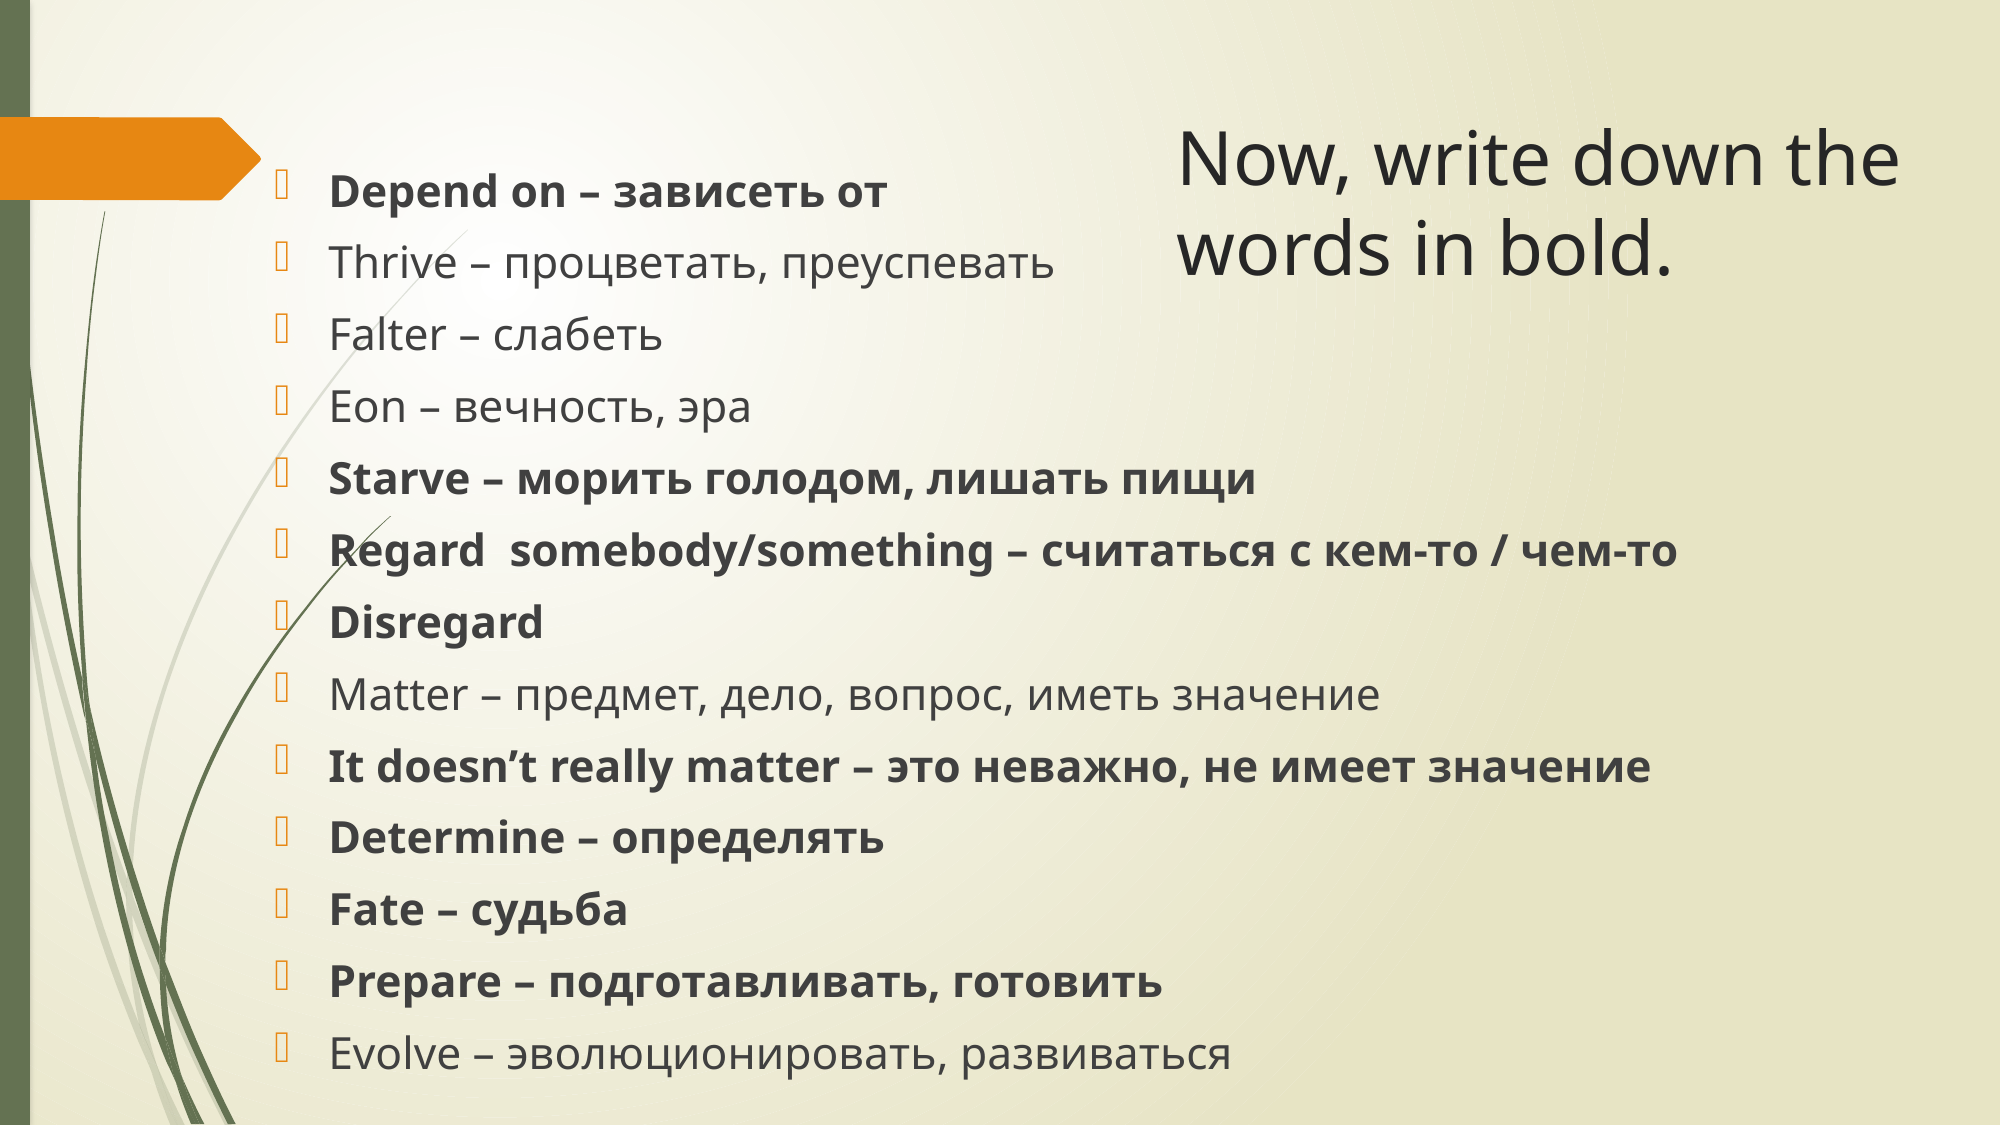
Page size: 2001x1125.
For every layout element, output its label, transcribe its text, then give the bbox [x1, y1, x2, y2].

title Now, write down the words in bold. [1161, 102, 1943, 313]
list Depend on – зависеть от Thrive – процветать, преуспевать Falter – слабеть Eon – вечность, эра Starve – морить голодом, лишать пищи Regard somebody/something – считаться с кем-то / чем-то Disregard Matter – предмет, дело, вопрос, иметь значение It doesn’t really matter – это неважно, не имеет значение Determine – определять Fate – судьба Prepare – подготавливать, готовить Evolve – эволюционировать, развиваться [259, 155, 1888, 1091]
